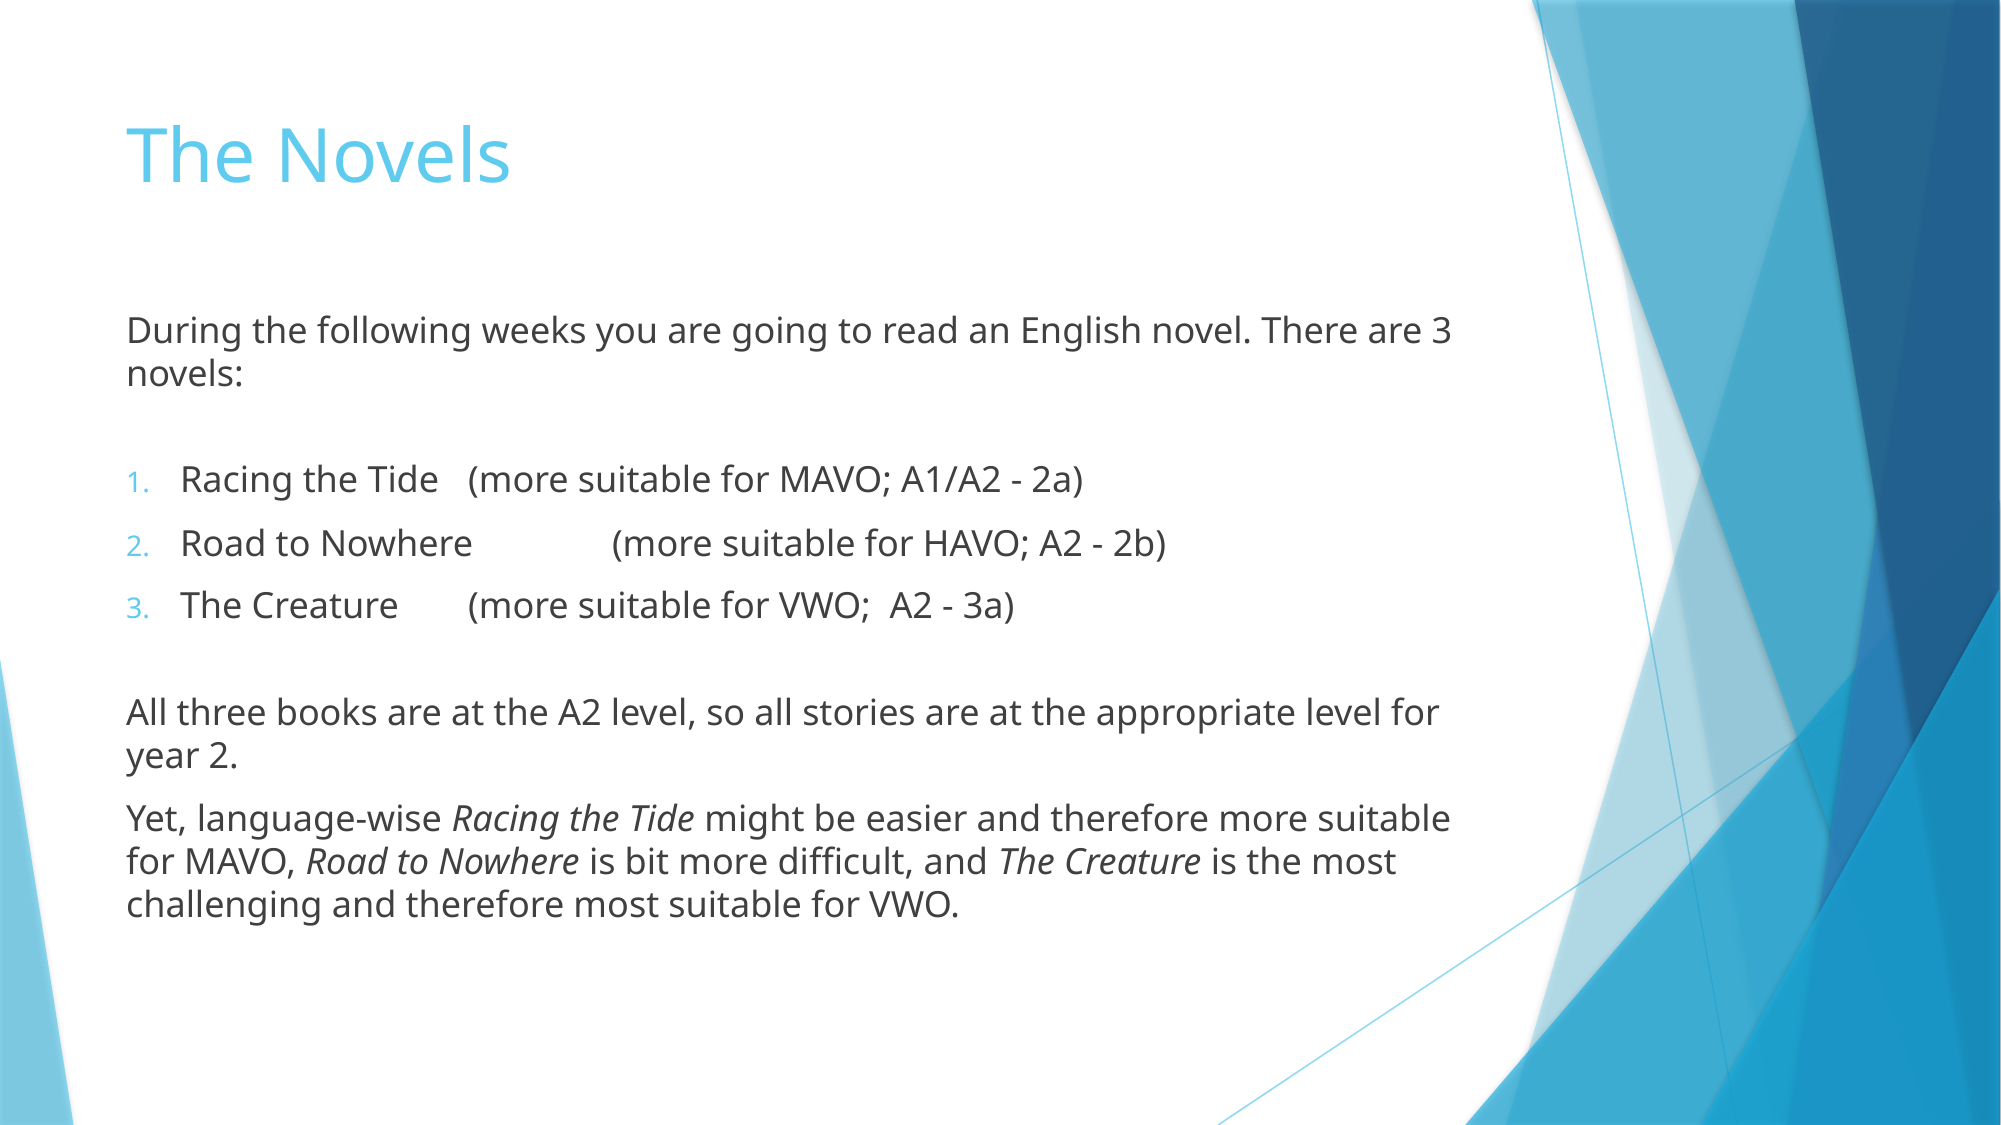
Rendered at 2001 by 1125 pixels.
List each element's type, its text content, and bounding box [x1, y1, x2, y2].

list During the following weeks you are going to read an English novel. There are 3 novels: Racing the Tide (more suitable for MAVO; A1/A2 - 2a) Road to Nowhere (more suitable for HAVO; A2 - 2b) The Creature (more suitable for VWO; A2 - 3a) All three books are at the A2 level, so all stories are at the appropriate level for year 2. Yet, language-wise Racing the Tide might be easier and therefore more suitable for MAVO, Road to Nowhere is bit more difficult, and The Creature is the most challenging and therefore most suitable for VWO. [111, 300, 1522, 937]
title The Novels [111, 99, 1522, 300]
